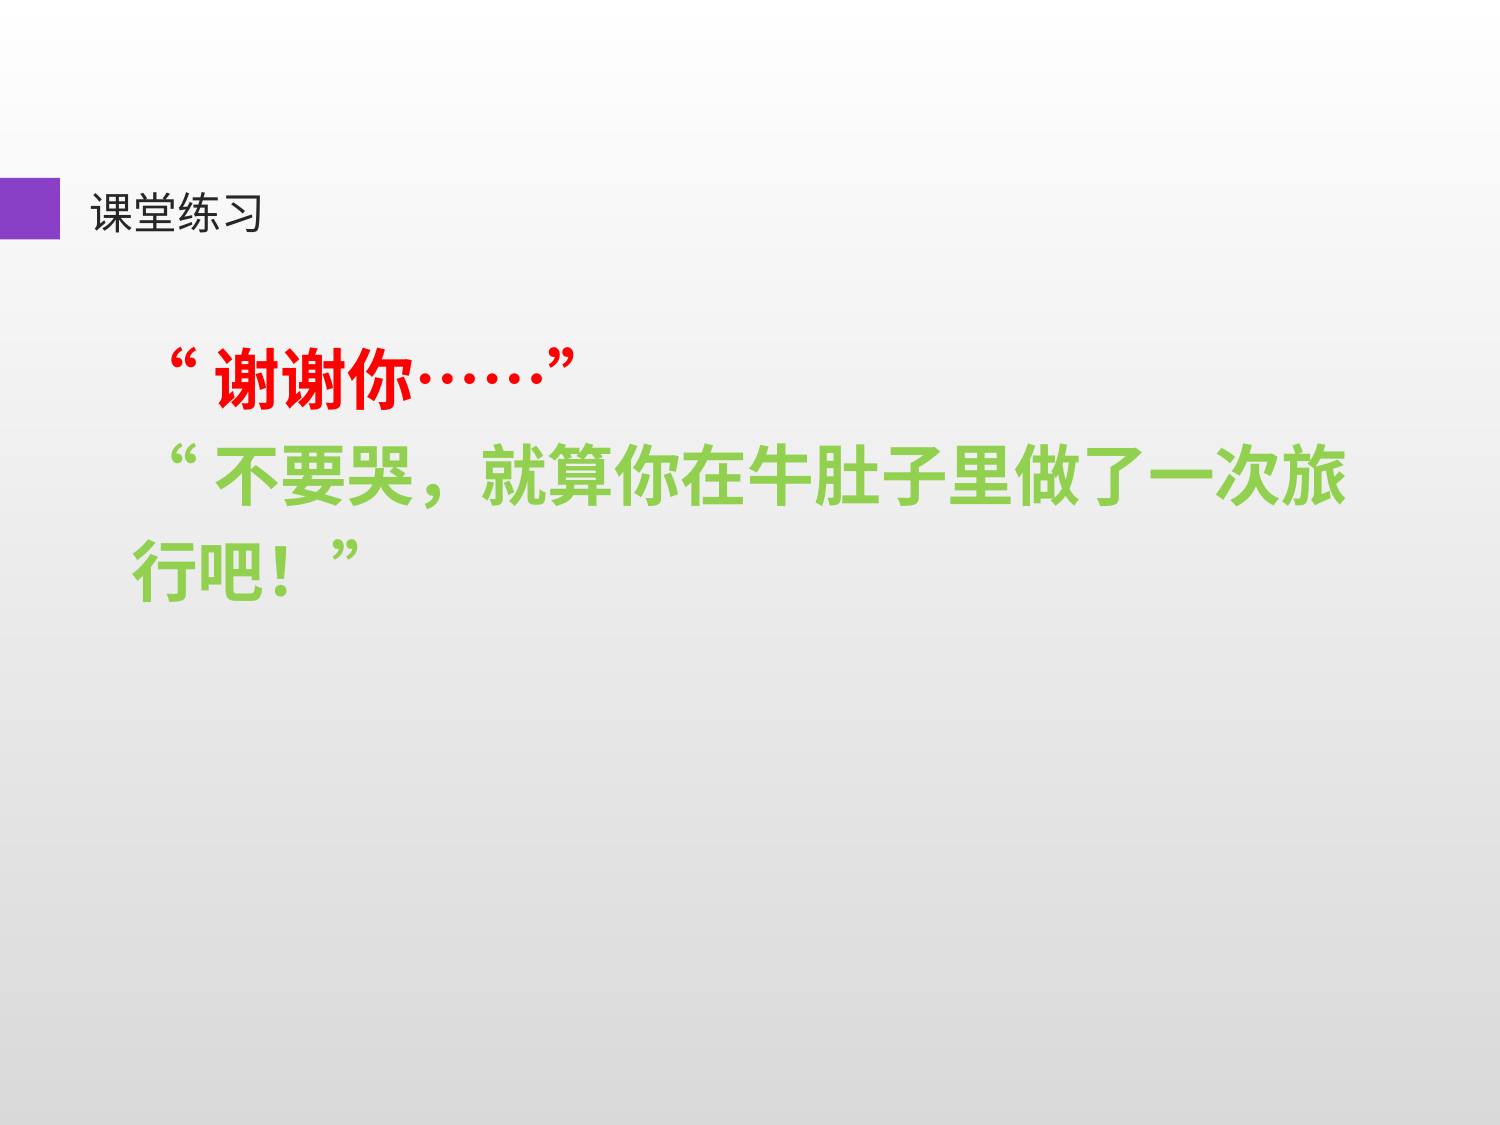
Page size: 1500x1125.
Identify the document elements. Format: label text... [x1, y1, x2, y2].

text_box [0, 177, 61, 240]
text_box 课堂练习 [75, 177, 304, 246]
text_box “谢谢你……” “不要哭，就算你在牛肚子里做了一次旅行吧！” [116, 314, 1427, 618]
